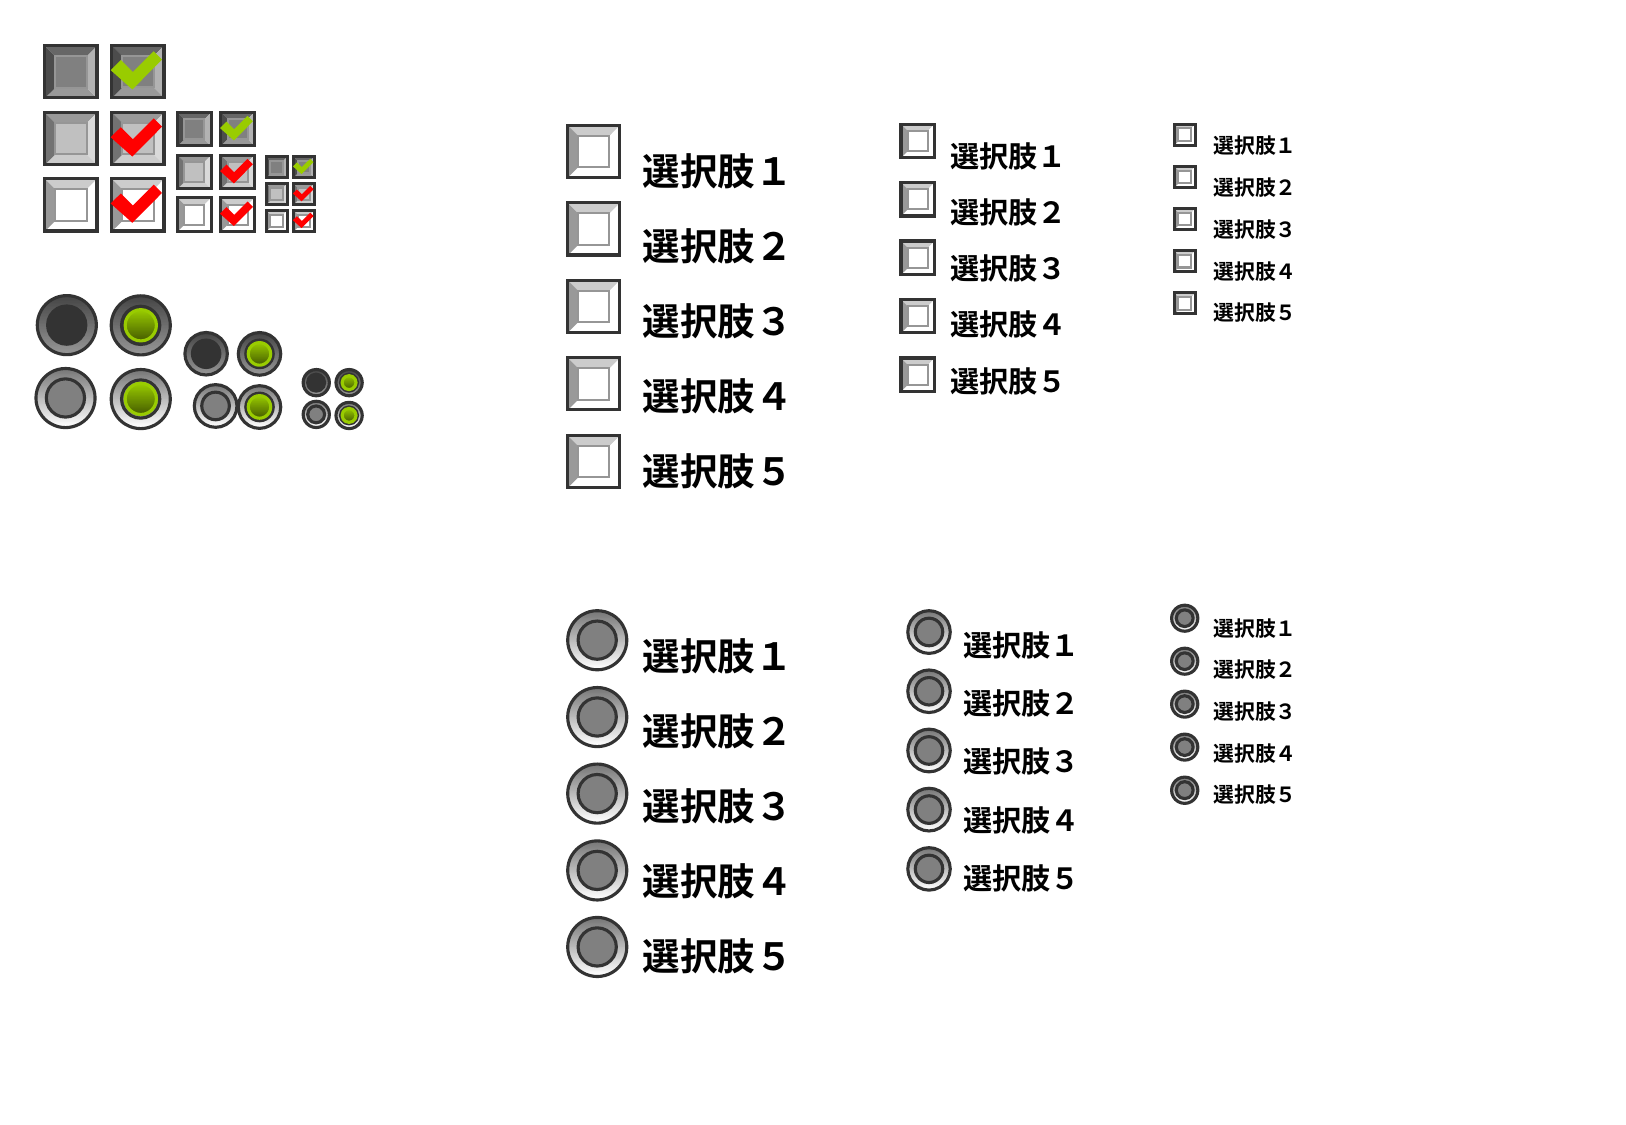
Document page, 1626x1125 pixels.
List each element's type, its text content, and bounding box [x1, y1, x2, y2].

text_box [177, 154, 212, 190]
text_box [1173, 166, 1196, 188]
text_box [184, 332, 228, 376]
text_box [302, 369, 330, 396]
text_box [238, 332, 281, 376]
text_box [177, 112, 212, 147]
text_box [36, 295, 97, 355]
text_box 選択肢１ 選択肢２ 選択肢３ 選択肢４ 選択肢５ [1198, 591, 1312, 815]
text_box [111, 112, 165, 165]
text_box 選択肢１ 選択肢２ 選択肢３ 選択肢４ 選択肢５ [627, 110, 808, 501]
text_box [35, 368, 96, 428]
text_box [335, 402, 363, 429]
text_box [110, 295, 171, 356]
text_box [567, 124, 621, 178]
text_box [1171, 776, 1199, 804]
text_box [44, 112, 98, 165]
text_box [177, 197, 212, 232]
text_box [1173, 208, 1196, 230]
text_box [907, 728, 951, 773]
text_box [238, 385, 281, 429]
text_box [567, 435, 621, 488]
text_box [111, 45, 165, 99]
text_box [900, 240, 935, 275]
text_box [907, 610, 951, 654]
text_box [1173, 123, 1196, 146]
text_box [1171, 604, 1199, 632]
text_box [567, 763, 628, 824]
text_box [1171, 733, 1199, 761]
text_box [900, 123, 935, 159]
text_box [293, 156, 315, 178]
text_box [194, 384, 236, 428]
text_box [110, 369, 171, 429]
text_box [907, 788, 951, 832]
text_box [335, 369, 363, 396]
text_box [907, 847, 951, 891]
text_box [907, 669, 951, 713]
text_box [220, 197, 255, 232]
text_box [1171, 647, 1199, 675]
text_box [567, 687, 628, 747]
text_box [900, 299, 935, 334]
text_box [220, 111, 255, 147]
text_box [900, 182, 935, 217]
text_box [567, 202, 621, 256]
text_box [302, 401, 330, 428]
text_box 選択肢１ 選択肢２ 選択肢３ 選択肢４ 選択肢５ [627, 595, 808, 985]
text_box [567, 840, 628, 901]
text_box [567, 357, 621, 411]
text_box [900, 357, 935, 392]
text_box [1173, 250, 1196, 273]
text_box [265, 185, 288, 205]
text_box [44, 178, 98, 232]
text_box 選択肢１ 選択肢２ 選択肢３ 選択肢４ 選択肢５ [935, 109, 1083, 406]
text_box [265, 156, 288, 179]
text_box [1171, 690, 1199, 718]
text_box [293, 210, 315, 232]
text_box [265, 212, 288, 232]
text_box 選択肢１ 選択肢２ 選択肢３ 選択肢４ 選択肢５ [948, 596, 1096, 903]
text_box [567, 917, 628, 977]
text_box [111, 178, 165, 232]
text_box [567, 279, 621, 333]
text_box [567, 610, 628, 671]
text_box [293, 183, 315, 205]
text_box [220, 154, 255, 190]
text_box 選択肢１ 選択肢２ 選択肢３ 選択肢４ 選択肢５ [1198, 109, 1312, 333]
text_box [1173, 292, 1196, 315]
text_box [44, 45, 98, 99]
